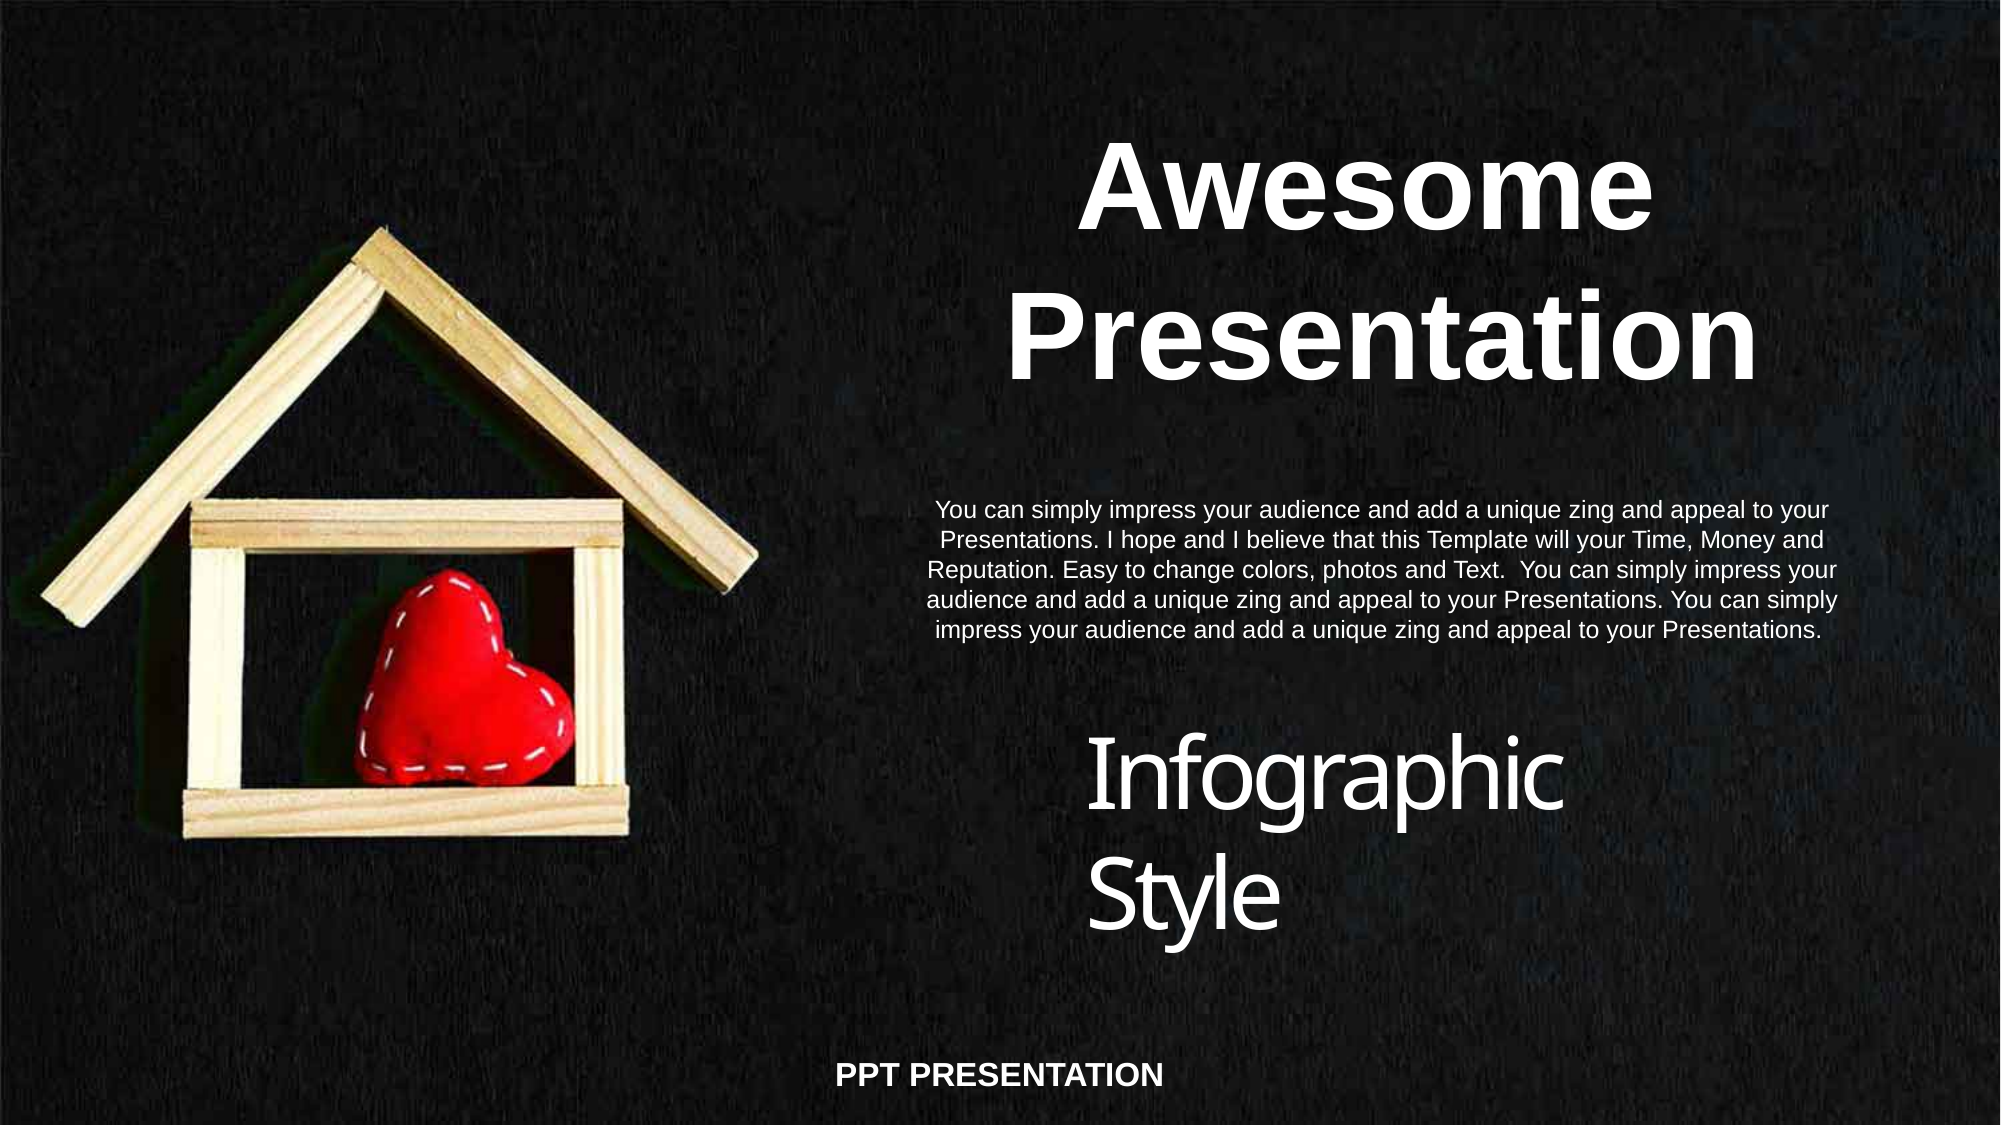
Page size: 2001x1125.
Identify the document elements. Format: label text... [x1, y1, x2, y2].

text_box Awesome Presentation [875, 97, 1891, 412]
text_box PPT PRESENTATION [684, 1053, 1315, 1094]
text_box You can simply impress your audience and add a unique zing and appeal to your Presentations. I hope and I believe that this Template will your Time, Money and Reputation. Easy to change colors, photos and Text. You can simply impress your audience and add a unique zing and appeal to your Presentations. You can simply impress your audience and add a unique zing and appeal to your Presentations. [875, 486, 1891, 651]
picture [0, 0, 2001, 1125]
text_box Infographic Style [1071, 701, 1696, 957]
